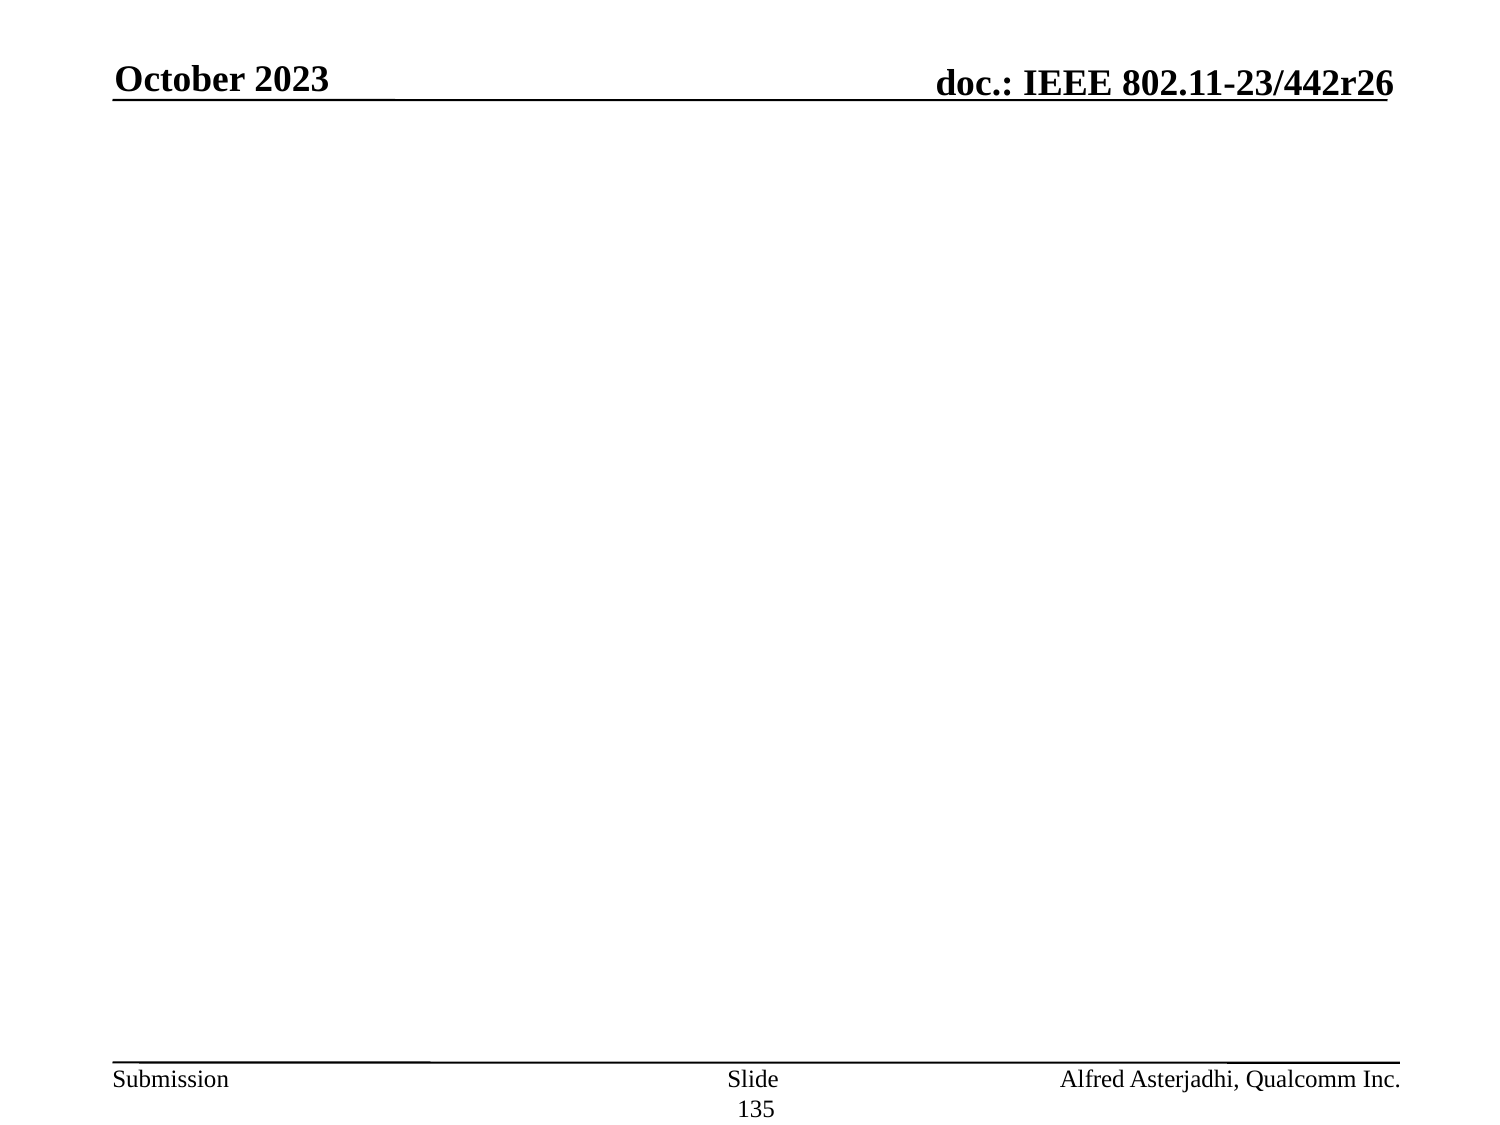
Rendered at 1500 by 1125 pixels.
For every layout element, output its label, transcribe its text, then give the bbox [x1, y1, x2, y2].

footer Alfred Asterjadhi, Qualcomm Inc. [878, 1061, 1402, 1093]
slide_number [114, 54, 423, 100]
slide_number Slide 135 [712, 1061, 800, 1123]
